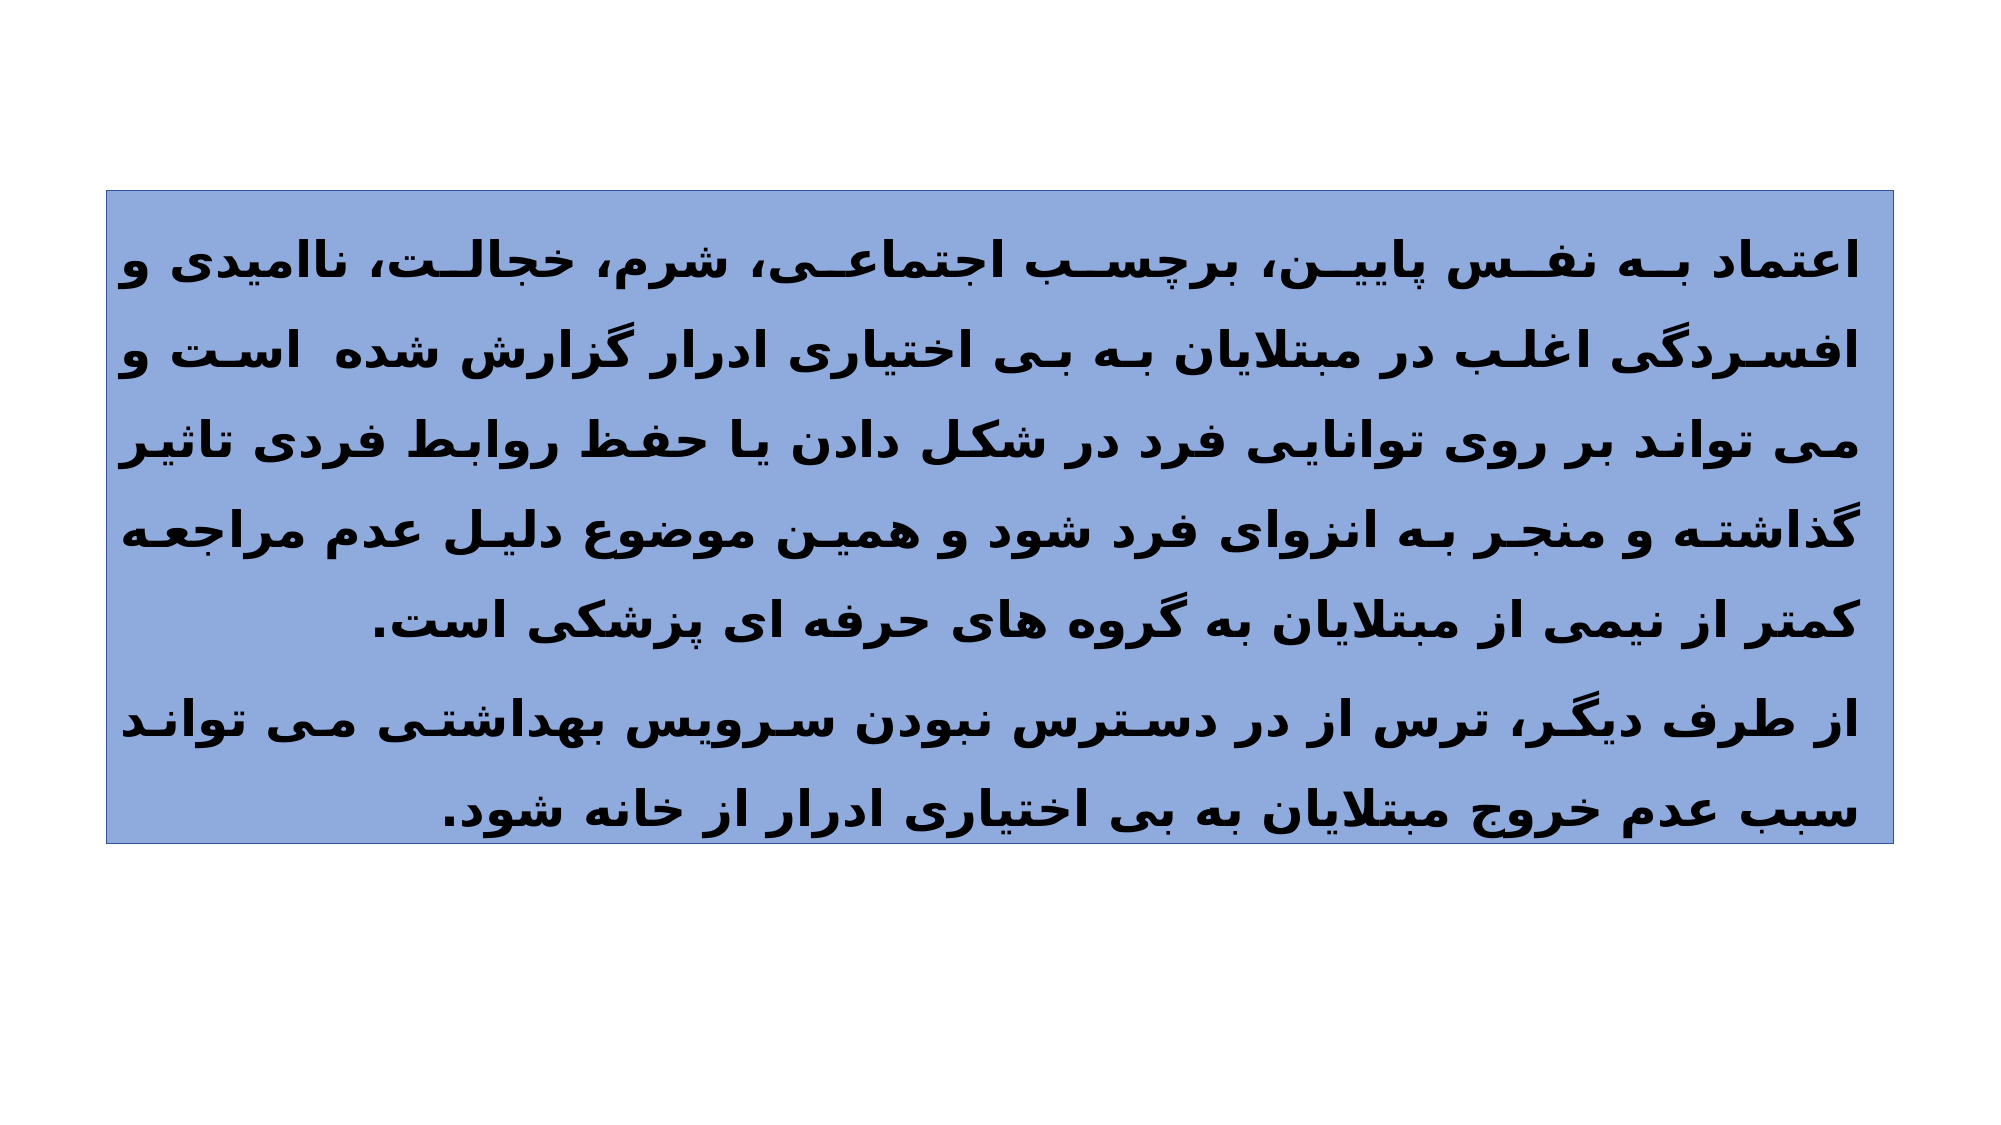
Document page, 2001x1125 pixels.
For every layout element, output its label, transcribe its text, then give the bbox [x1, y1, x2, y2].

text_box اعتماد به نفس پایین، برچسب اجتماعی، شرم، خجالت، ناامیدی و افسردگی اغلب در مبتلایان به بی اختیاری ادرار گزارش شده است و می تواند بر روی توانایی فرد در شکل دادن یا حفظ روابط فردی تاثیر گذاشته و منجر به انزوای فرد شود و همین موضوع دلیل عدم مراجعه کمتر از نیمی از مبتلایان به گروه های حرفه ای پزشکی است. از طرف دیگر، ترس از در دسترس نبودن سرویس بهداشتی می تواند سبب عدم خروج مبتلایان به بی اختیاری ادرار از خانه شود. [106, 190, 1894, 844]
